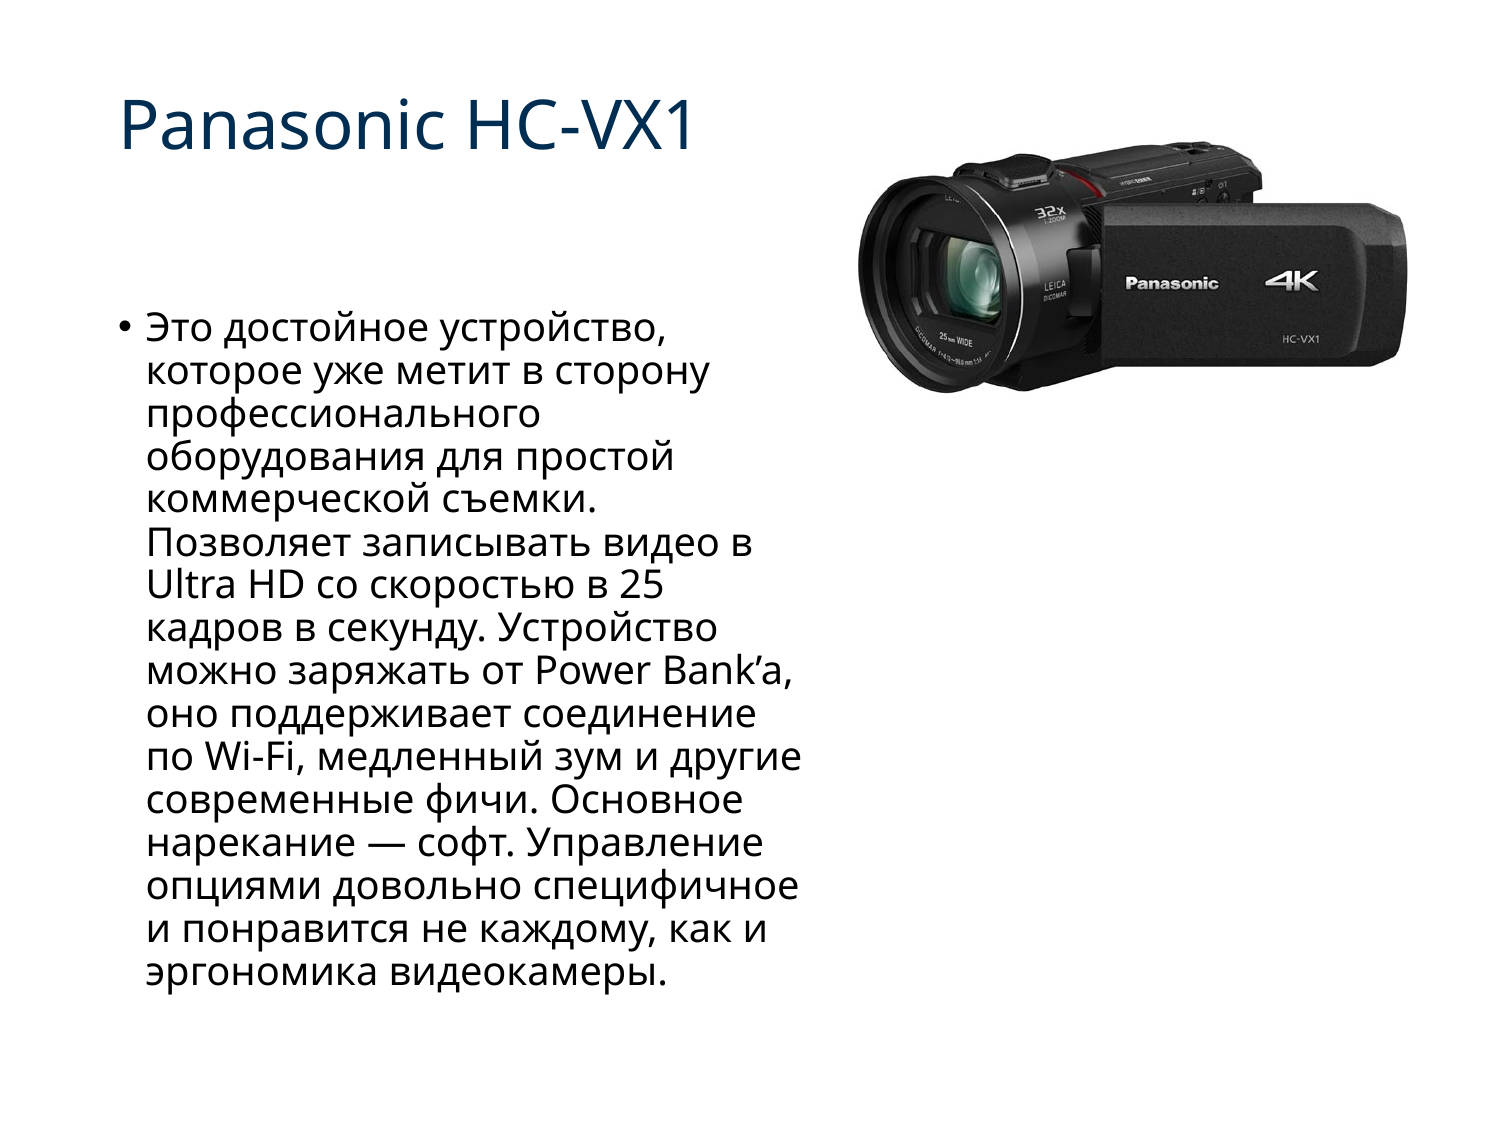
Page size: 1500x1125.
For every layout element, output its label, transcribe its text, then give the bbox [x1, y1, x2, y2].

title Panasonic HC-VX1 [103, 59, 1397, 278]
picture [827, 111, 1437, 455]
list Это достойное устройство, которое уже метит в сторону профессионального оборудования для простой коммерческой съемки. Позволяет записывать видео в Ultra HD со скоростью в 25 кадров в секунду. Устройство можно заряжать от Power Bank’a, оно поддерживает соединение по Wi-Fi, медленный зум и другие современные фичи. Основное нарекание — софт. Управление опциями довольно специфичное и понравится не каждому, как и эргономика видеокамеры. [103, 299, 828, 1014]
